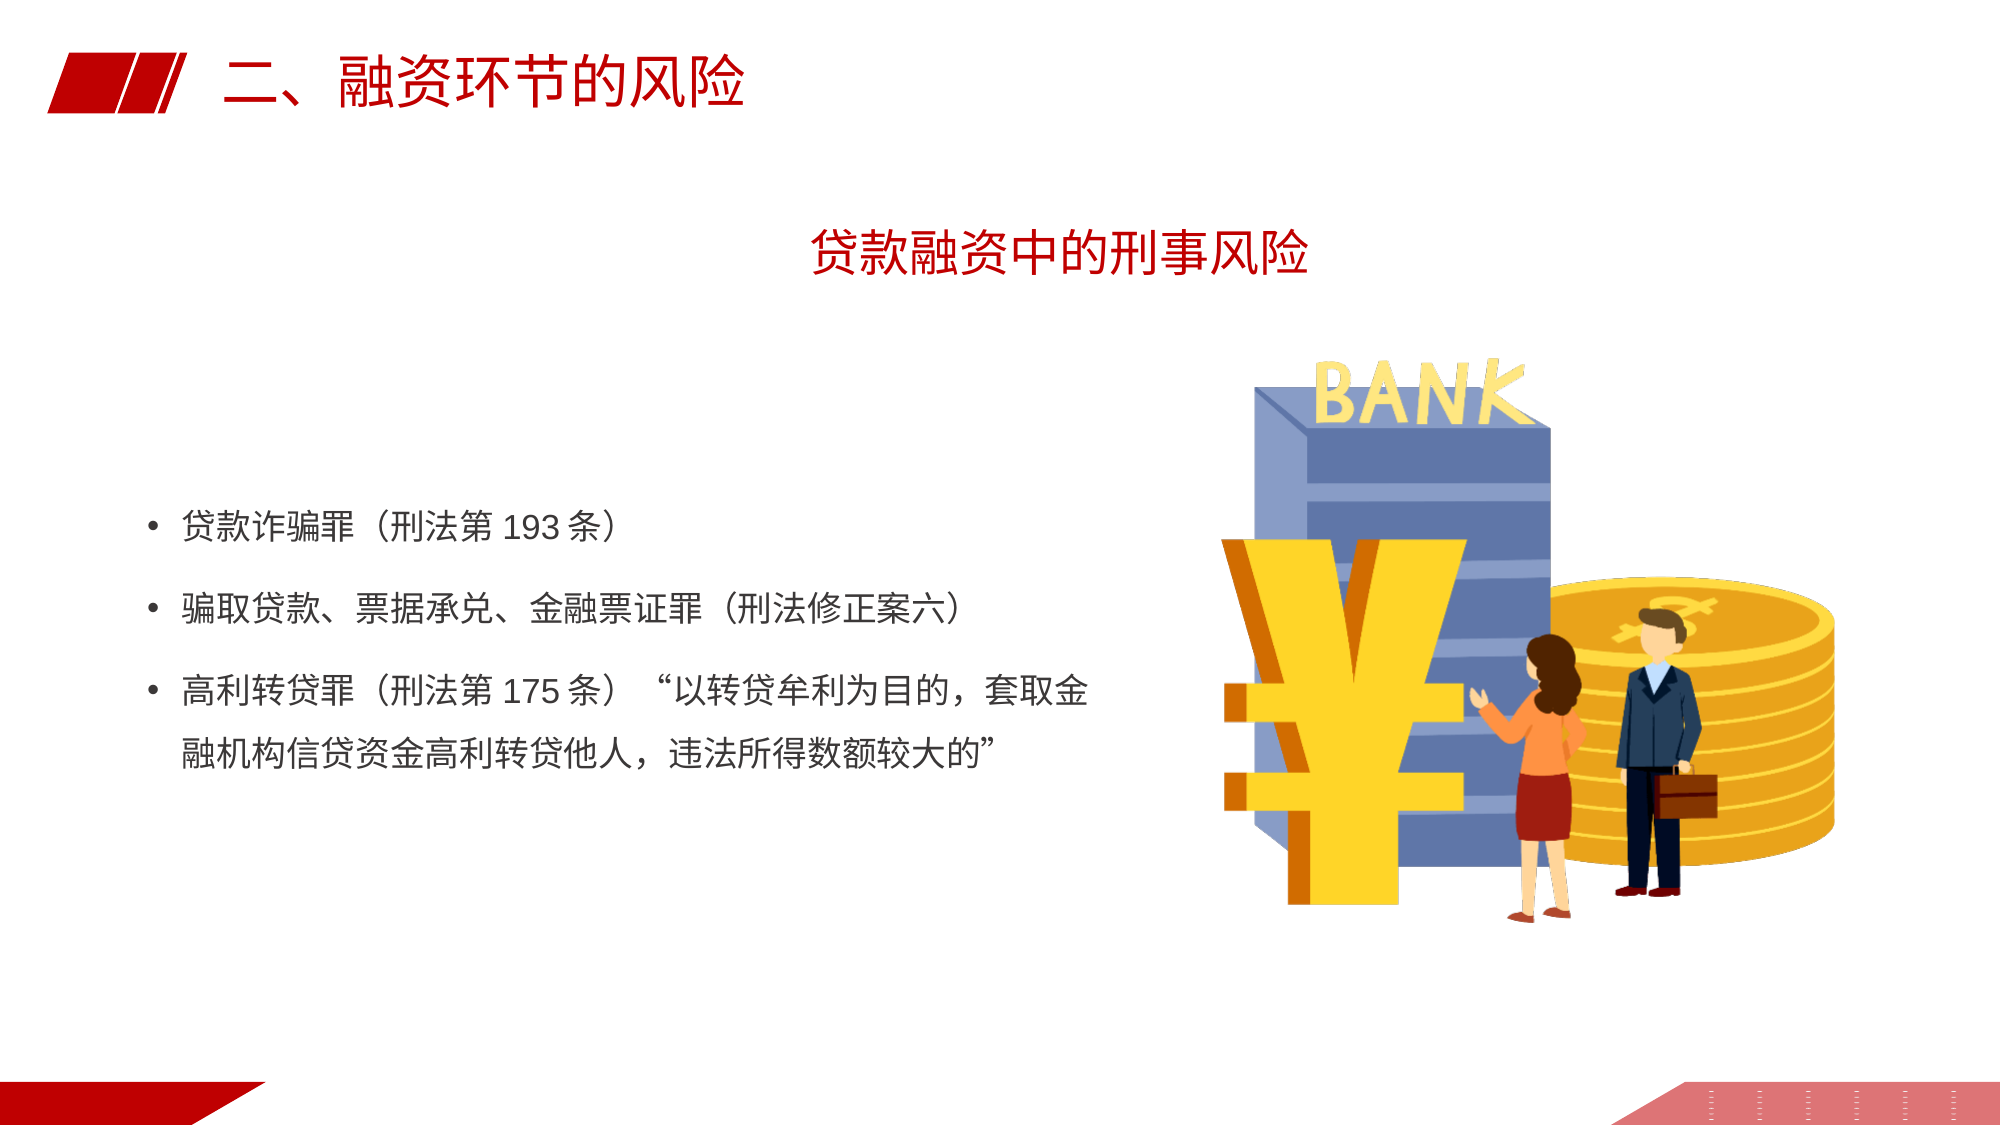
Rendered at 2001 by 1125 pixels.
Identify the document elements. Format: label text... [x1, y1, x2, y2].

title 贷款融资中的刑事风险 [771, 213, 1348, 298]
list 贷款诈骗罪（刑法第193条） 骗取贷款、票据承兑、金融票证罪（刑法修正案六） 高利转贷罪（刑法第175条）“以转贷牟利为目的，套取金融机构信贷资金高利转贷他人，违法所得数额较大的” [131, 475, 1128, 822]
picture [1162, 280, 1901, 1018]
text_box 二、融资环节的风险 [206, 51, 887, 118]
